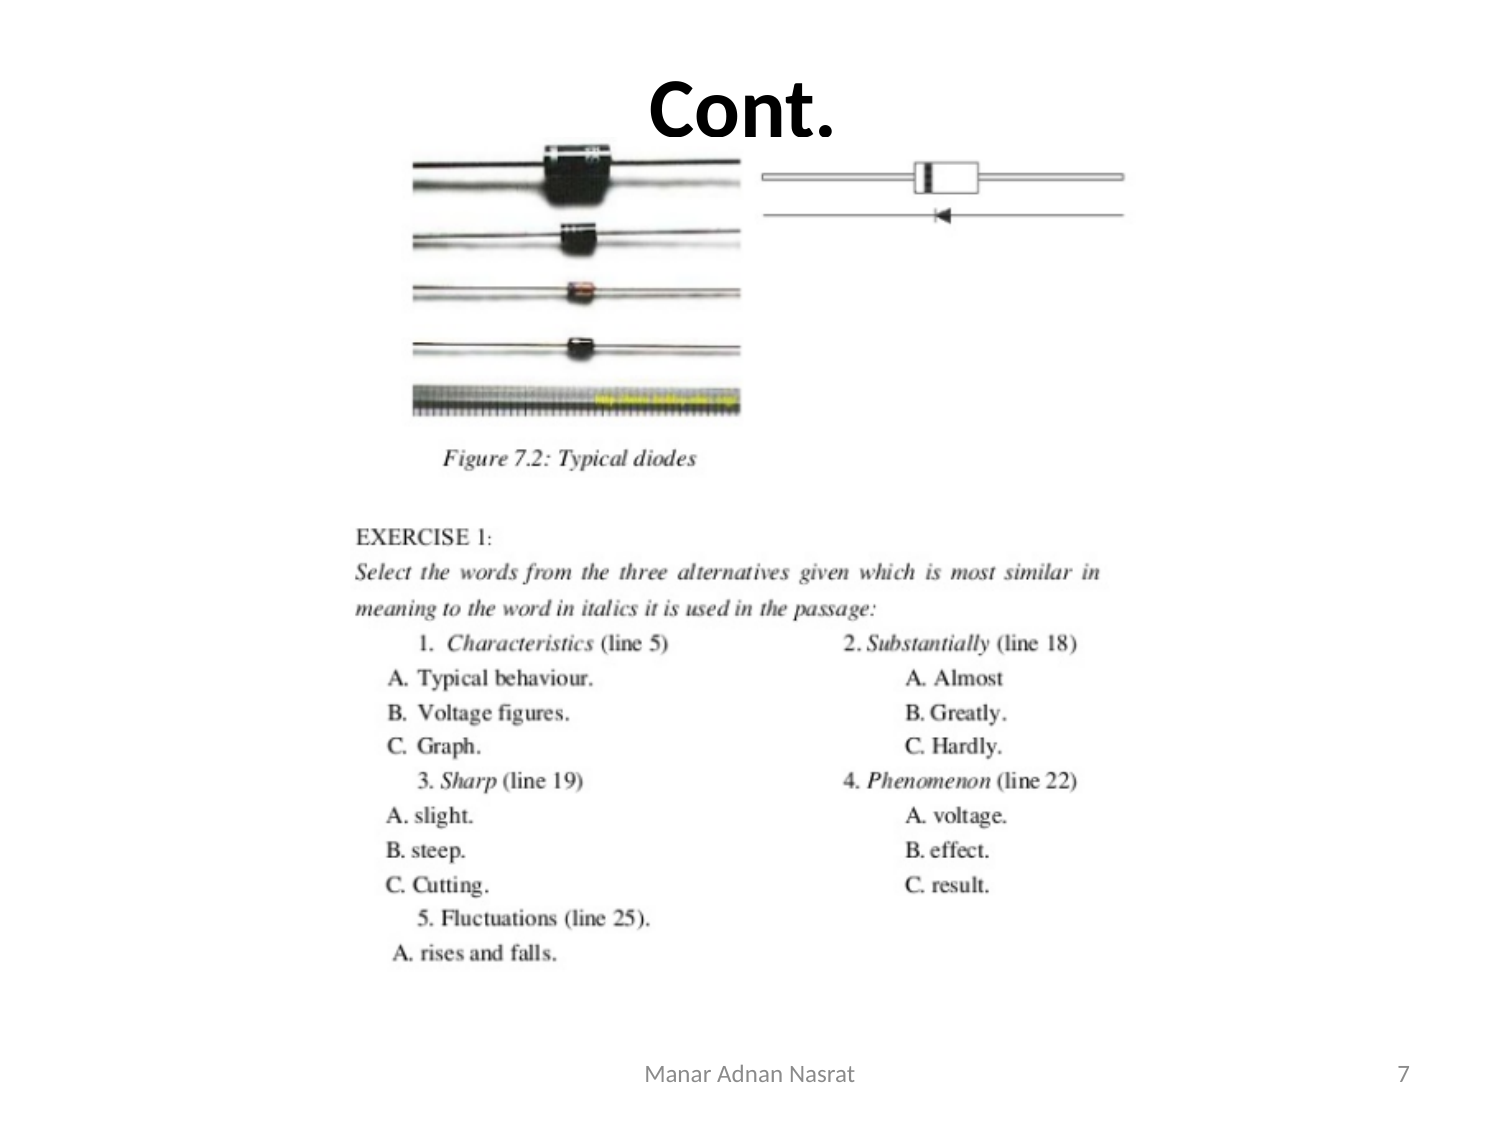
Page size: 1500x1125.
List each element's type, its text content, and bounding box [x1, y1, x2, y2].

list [274, 137, 1175, 988]
slide_number 7 [1074, 1042, 1425, 1103]
footer Manar Adnan Nasrat [512, 1042, 988, 1103]
title Cont. [75, 45, 1413, 163]
